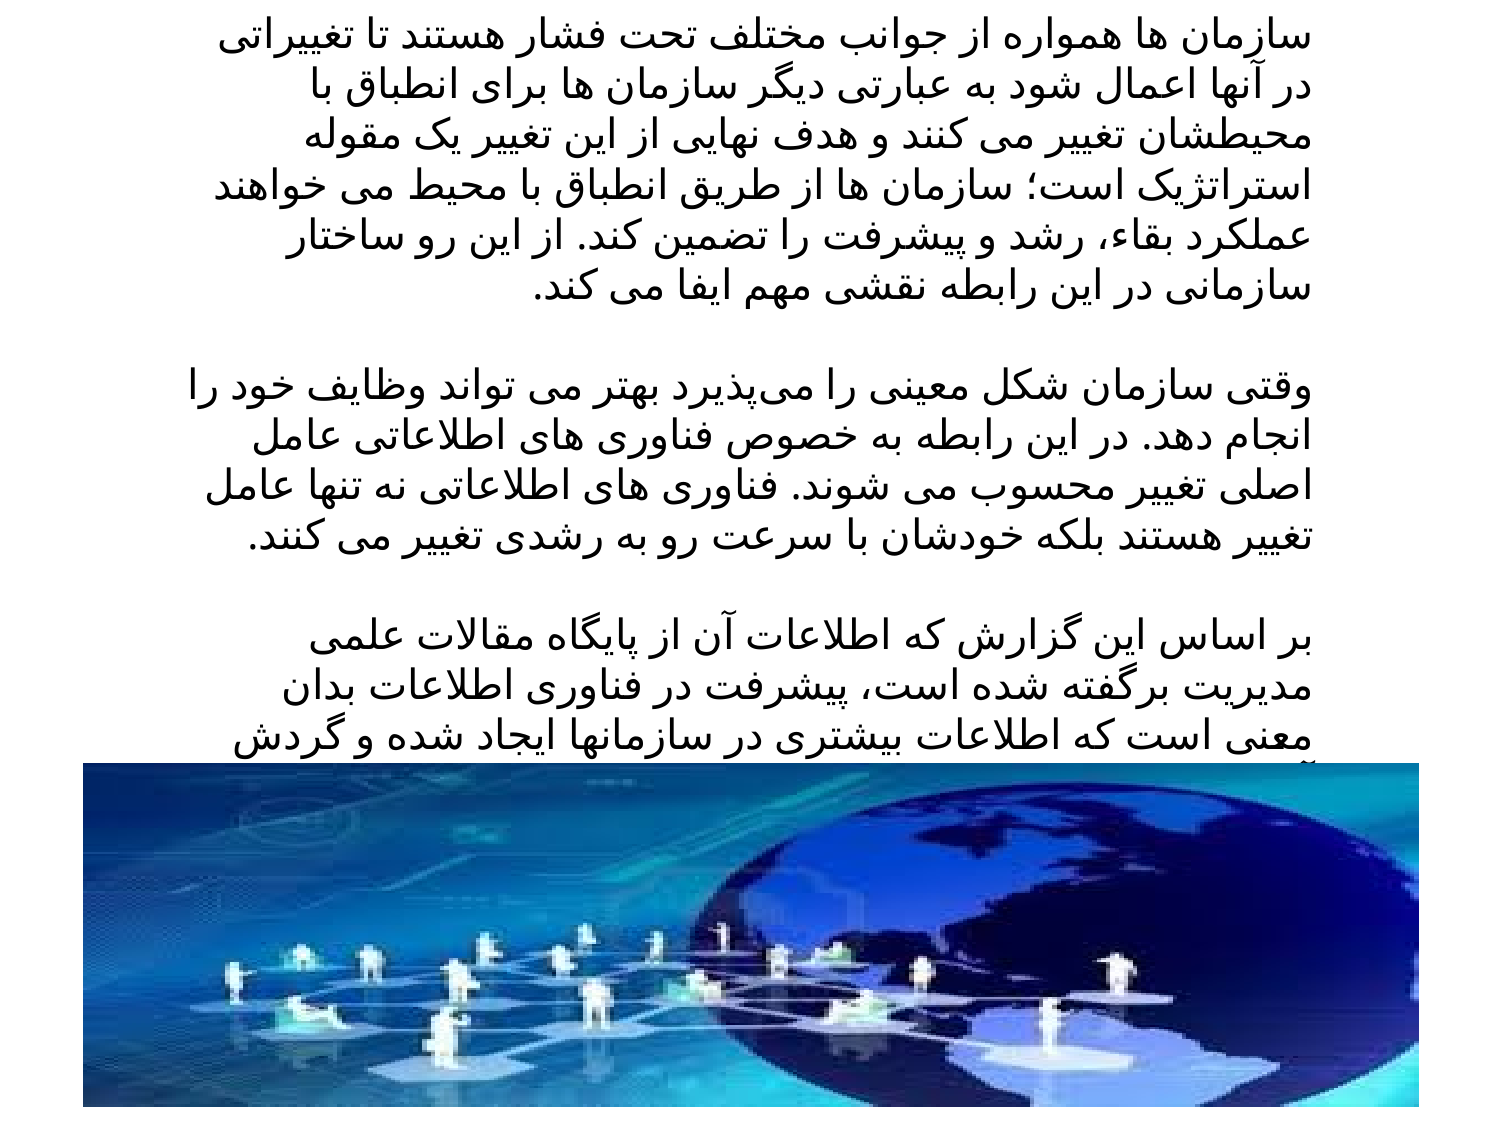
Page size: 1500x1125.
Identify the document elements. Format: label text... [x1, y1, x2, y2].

picture [83, 763, 1419, 1107]
text_box سازمان ها همواره از جوانب مختلف تحت فشار هستند تا تغییراتی در آنها اعمال شود به عبارتی دیگر سازمان ها برای انطباق با محیطشان تغییر می کنند و هدف نهایی از این تغییر یک مقوله استراتژیک است؛ سازمان ها از طریق انطباق با محیط می خواهند عملکرد بقاء، رشد و پیشرفت را تضمین کند. از این رو ساختار سازمانی در این رابطه نقشی مهم ایفا می کند. وقتی سازمان شکل معینی را می‌پذیرد بهتر می تواند وظایف خود را انجام دهد. در این رابطه به خصوص فناوری های اطلاعاتی عامل اصلی تغییر محسوب می شوند. فناوری های اطلاعاتی نه تنها عامل تغییر هستند بلکه خودشان با سرعت رو به رشدی تغییر می کنند. بر اساس این گزارش که اطلاعات آن از پایگاه مقالات علمی مدیریت برگفته شده است، پیشرفت در فناوری اطلاعات بدان معنی است که اطلاعات بیشتری در سازمانها ایجاد شده و گردش آن نیز سریع‌تر بوده است. [171, 0, 1329, 762]
